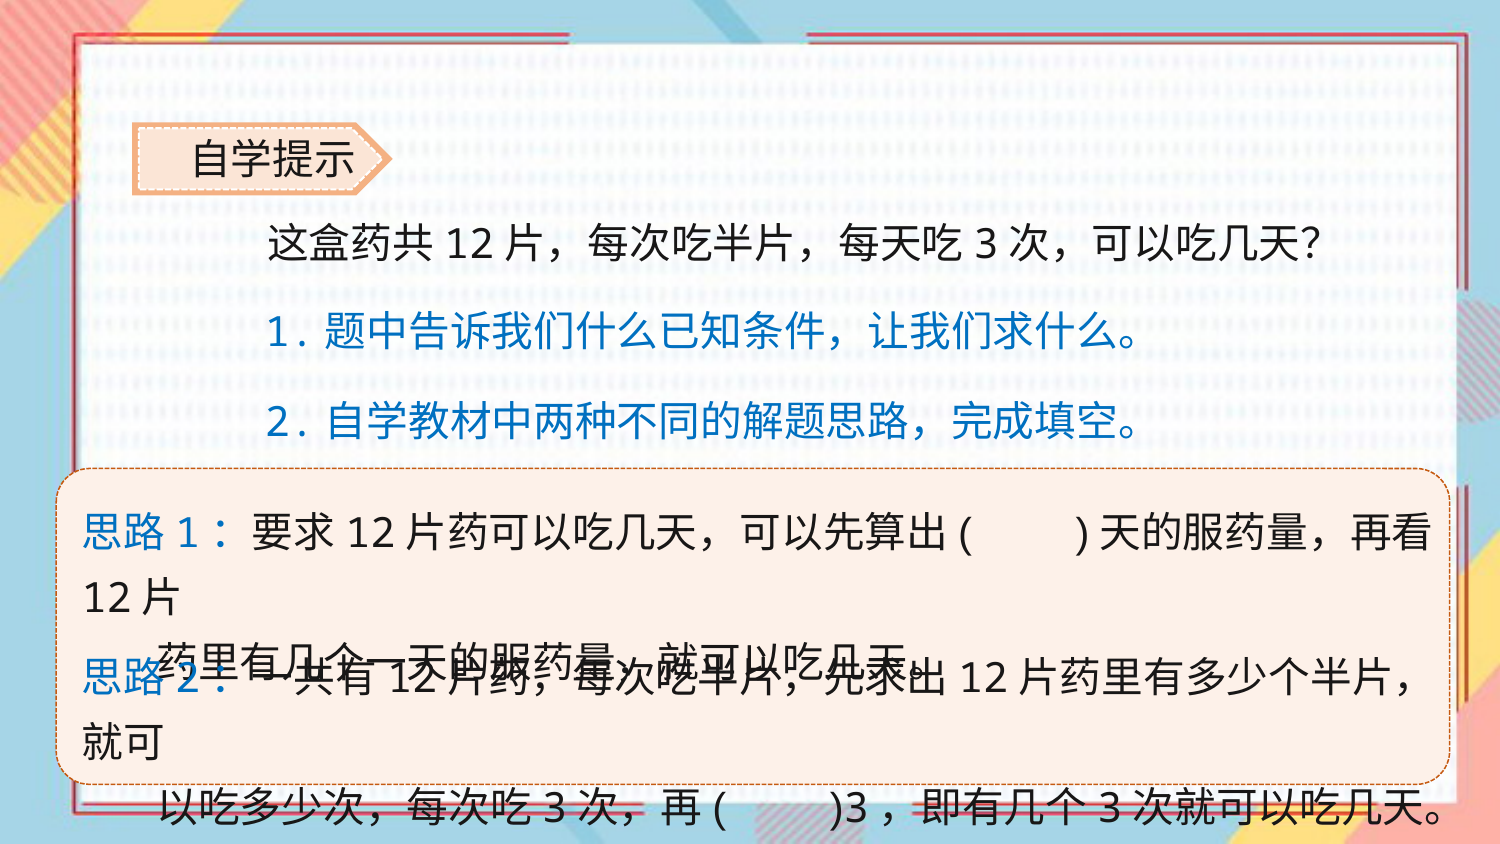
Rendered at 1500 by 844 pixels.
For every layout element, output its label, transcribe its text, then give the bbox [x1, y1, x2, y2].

text_box [55, 467, 1445, 776]
text_box 1.题中告诉我们什么已知条件，让我们求什么。 [250, 297, 1175, 363]
text_box 思路2：一共有12片药，每次吃半片，先求出12片药里有多少个半片，就可 以吃多少次，每次吃3次，再( )3，即有几个3次就可以吃几天。 [66, 628, 1461, 839]
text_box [132, 122, 393, 196]
text_box 思路1：要求12片药可以吃几天，可以先算出( )天的服药量，再看12片 药里有几个一天的服药量，就可以吃几天。 [66, 482, 1461, 628]
picture [0, 0, 1500, 844]
text_box 这盒药共12片，每次吃半片，每天吃3次，可以吃几天？ [252, 209, 1358, 275]
text_box 2.自学教材中两种不同的解题思路，完成填空。 [250, 387, 1175, 453]
